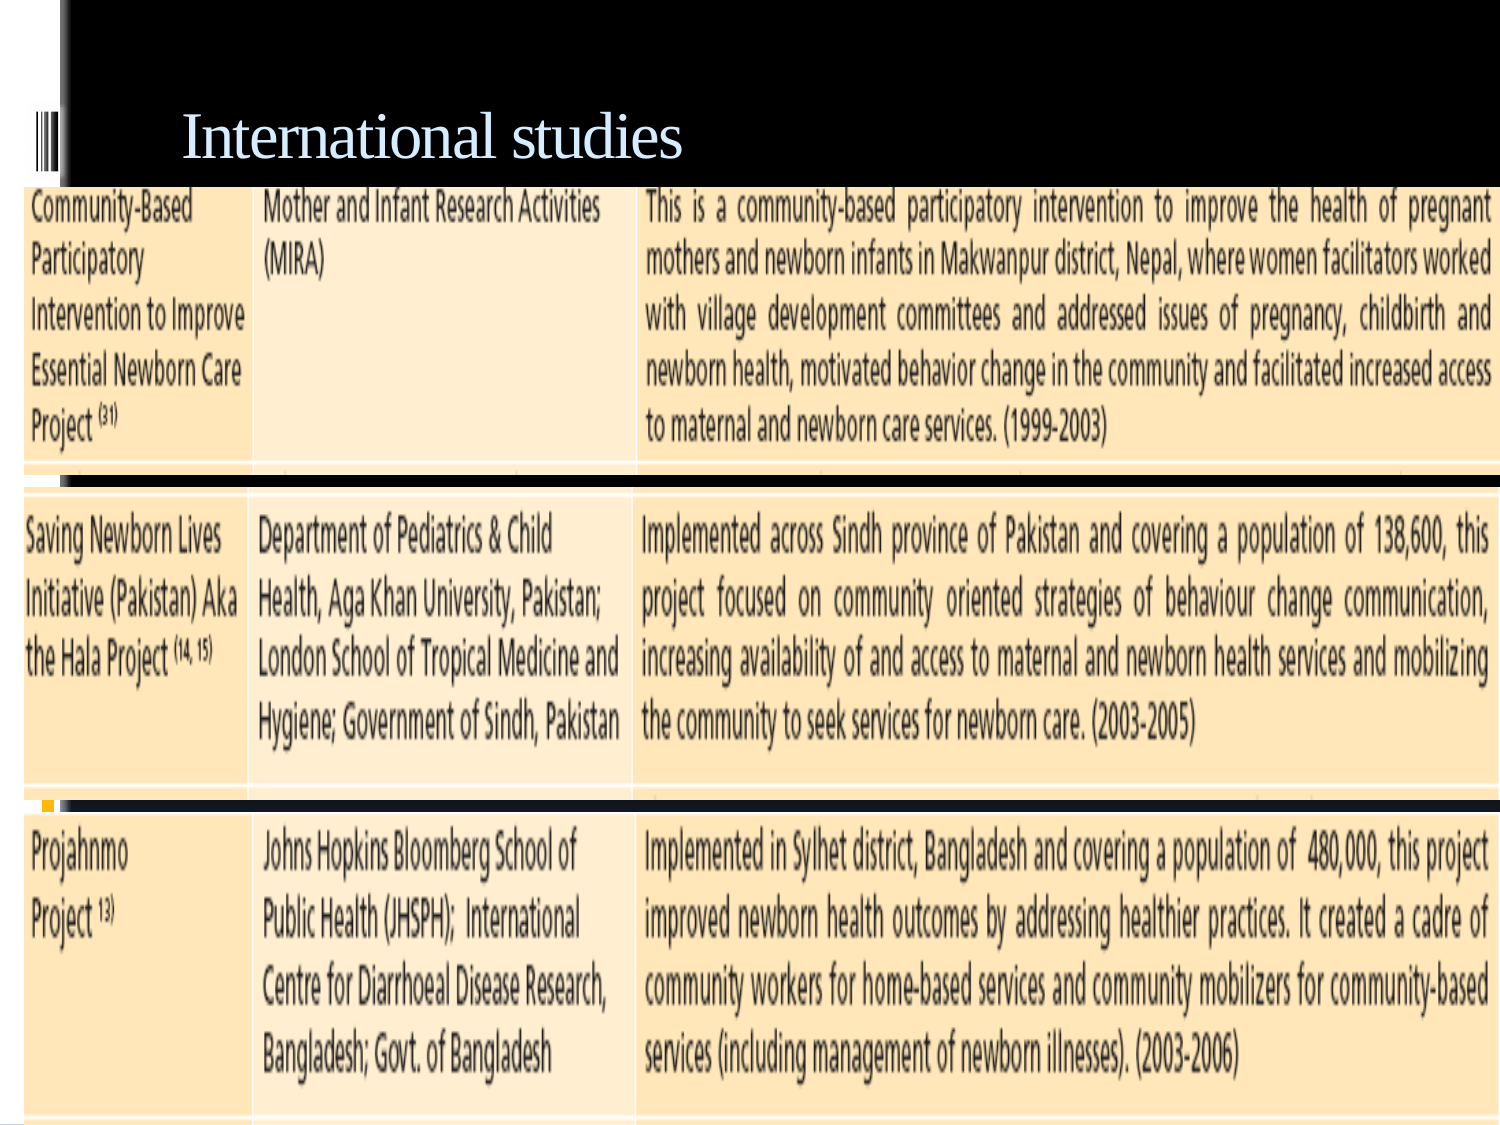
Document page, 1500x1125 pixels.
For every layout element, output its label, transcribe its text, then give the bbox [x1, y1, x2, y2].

picture [24, 811, 1500, 1125]
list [24, 186, 1500, 476]
picture [24, 486, 1500, 801]
title International studies [150, 83, 1425, 180]
